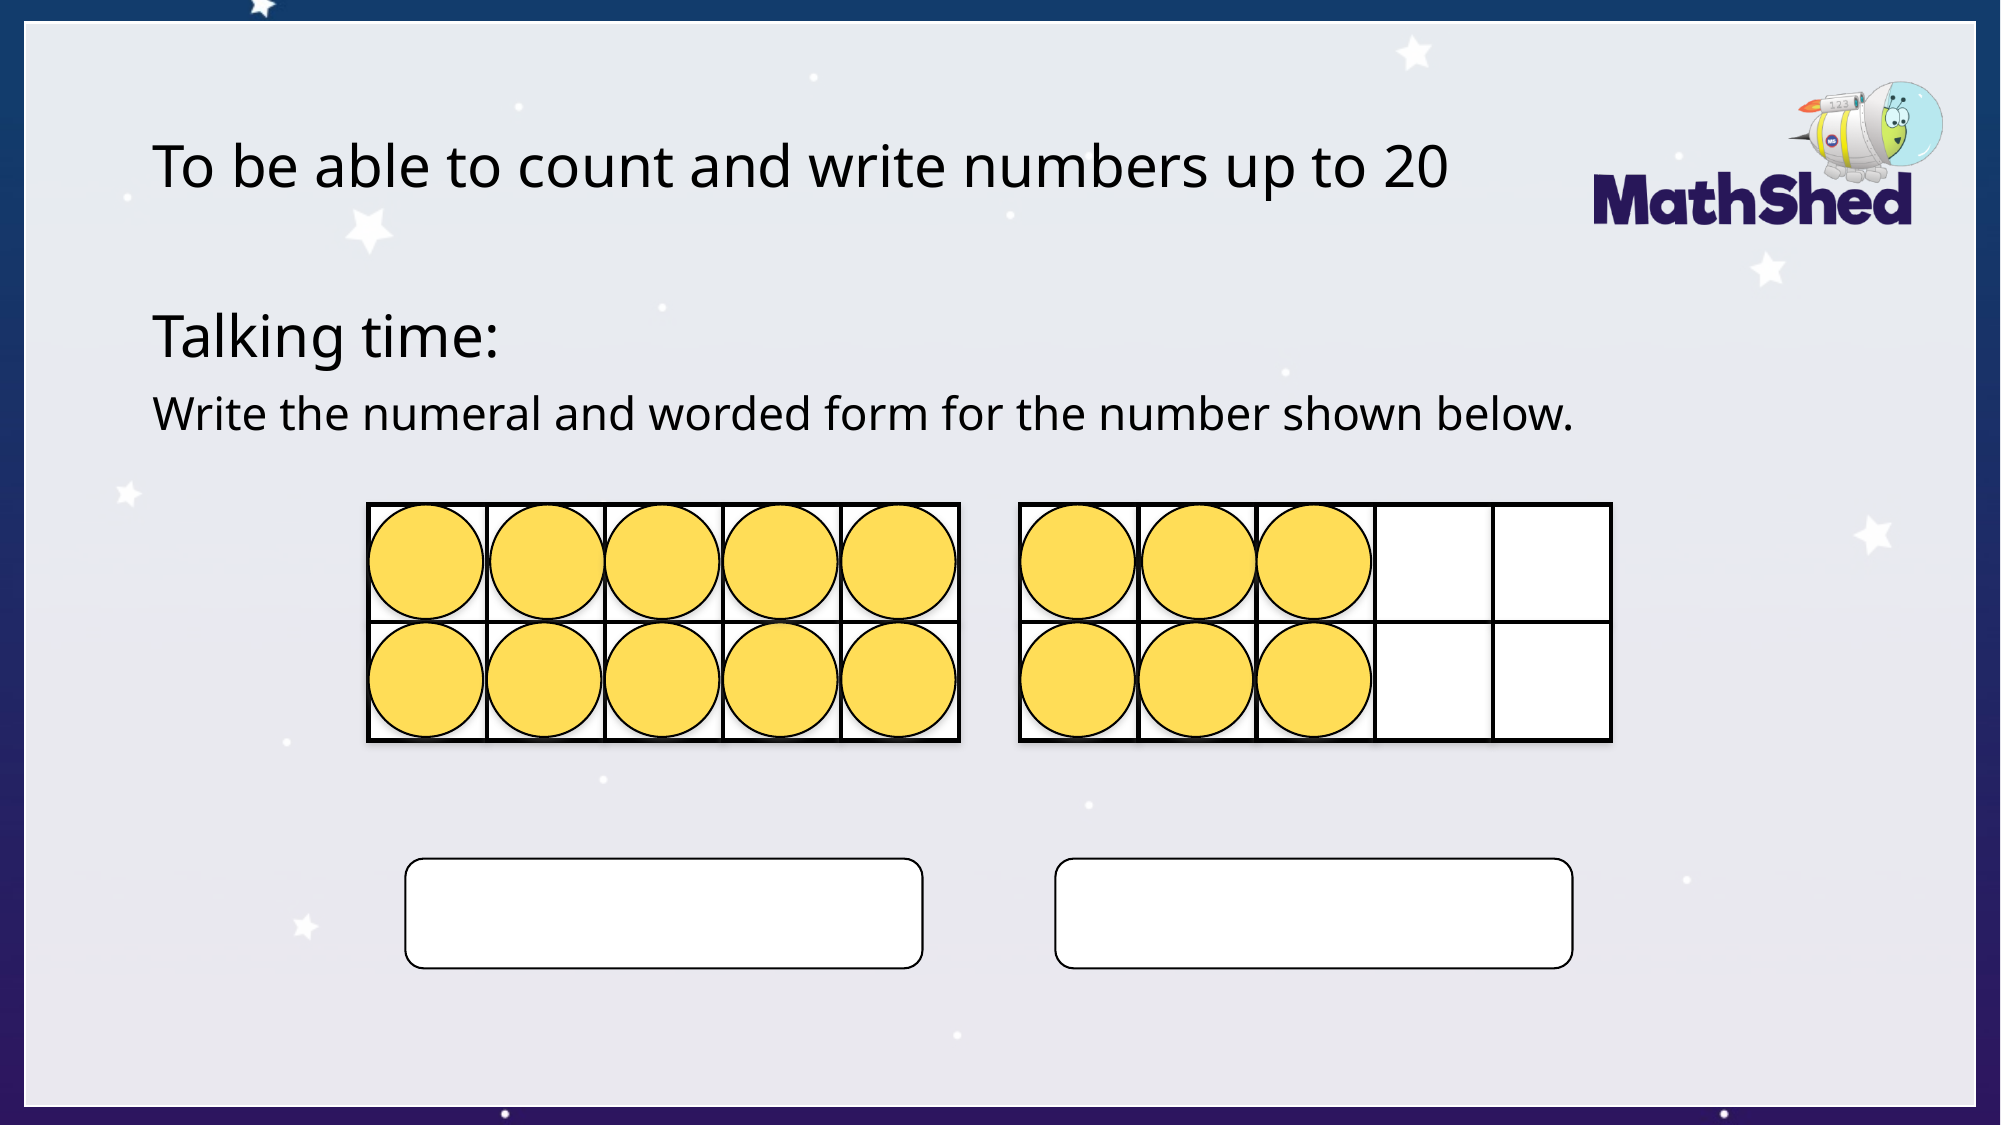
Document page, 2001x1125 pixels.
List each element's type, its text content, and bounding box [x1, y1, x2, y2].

text_box [1374, 622, 1489, 741]
text_box [723, 589, 750, 621]
text_box [908, 504, 960, 622]
text_box [1138, 707, 1173, 741]
text_box [723, 504, 838, 620]
text_box [368, 589, 396, 622]
text_box [1216, 712, 1252, 741]
text_box [841, 589, 868, 622]
text_box [1138, 504, 1188, 550]
text_box [565, 712, 601, 741]
text_box [841, 504, 887, 540]
picture [0, 0, 2001, 1125]
text_box [447, 622, 486, 653]
text_box [841, 622, 956, 737]
text_box 16 [404, 857, 924, 970]
text_box [1020, 589, 1047, 622]
text_box [683, 622, 723, 653]
text_box [1256, 622, 1372, 737]
text_box [1088, 504, 1138, 535]
text_box [1334, 622, 1374, 655]
text_box [723, 707, 758, 741]
text_box [558, 504, 604, 530]
text_box [1230, 603, 1251, 621]
text_box [486, 622, 601, 737]
text_box [368, 504, 484, 620]
text_box [1020, 622, 1135, 737]
title To be able to count and write numbers up to 20 [137, 59, 1578, 278]
text_box [456, 595, 482, 621]
text_box [1138, 622, 1176, 658]
text_box [604, 504, 719, 620]
text_box [1493, 622, 1611, 741]
text_box [604, 504, 650, 540]
text_box [1020, 504, 1065, 540]
text_box [1324, 504, 1374, 537]
text_box [841, 504, 956, 620]
text_box [1210, 504, 1256, 527]
text_box [801, 712, 837, 741]
text_box [723, 504, 768, 540]
text_box [1256, 504, 1372, 620]
text_box [486, 622, 524, 660]
text_box [801, 622, 836, 653]
text_box [1138, 580, 1170, 621]
text_box [683, 712, 719, 741]
text_box [841, 707, 877, 741]
text_box [486, 582, 517, 621]
text_box [1342, 592, 1370, 621]
text_box [1256, 622, 1292, 658]
text_box [1020, 622, 1056, 658]
text_box [1256, 504, 1301, 537]
text_box [1098, 622, 1138, 653]
text_box [576, 599, 600, 621]
text_box [1256, 592, 1283, 621]
text_box [604, 705, 640, 741]
text_box [368, 707, 404, 741]
text_box [1020, 707, 1055, 741]
text_box [1020, 504, 1135, 620]
text_box [447, 713, 483, 741]
text_box [919, 622, 960, 741]
text_box [673, 504, 723, 535]
text_box [604, 590, 632, 621]
text_box [1138, 622, 1253, 737]
text_box [436, 504, 486, 535]
text_box [691, 594, 718, 621]
text_box [490, 504, 603, 620]
text_box [1142, 504, 1255, 620]
text_box sixteen [1054, 857, 1574, 970]
text_box [791, 504, 841, 535]
text_box [841, 622, 877, 658]
text_box [368, 504, 414, 540]
text_box [486, 705, 522, 741]
text_box [604, 622, 641, 660]
text_box [1493, 504, 1611, 622]
text_box [1256, 707, 1291, 741]
text_box [723, 622, 759, 658]
text_box [723, 624, 838, 737]
text_box [1218, 622, 1256, 653]
text_box [368, 622, 404, 658]
text_box [1334, 710, 1371, 741]
text_box [1098, 712, 1134, 741]
text_box [486, 504, 535, 548]
text_box [604, 622, 719, 737]
text_box [1374, 504, 1493, 621]
text_box [368, 622, 483, 737]
text_box [566, 622, 604, 653]
list Talking time: Write the numeral and worded form for the number shown below. [137, 299, 1863, 1014]
text_box [809, 594, 836, 621]
text_box [1106, 594, 1133, 621]
